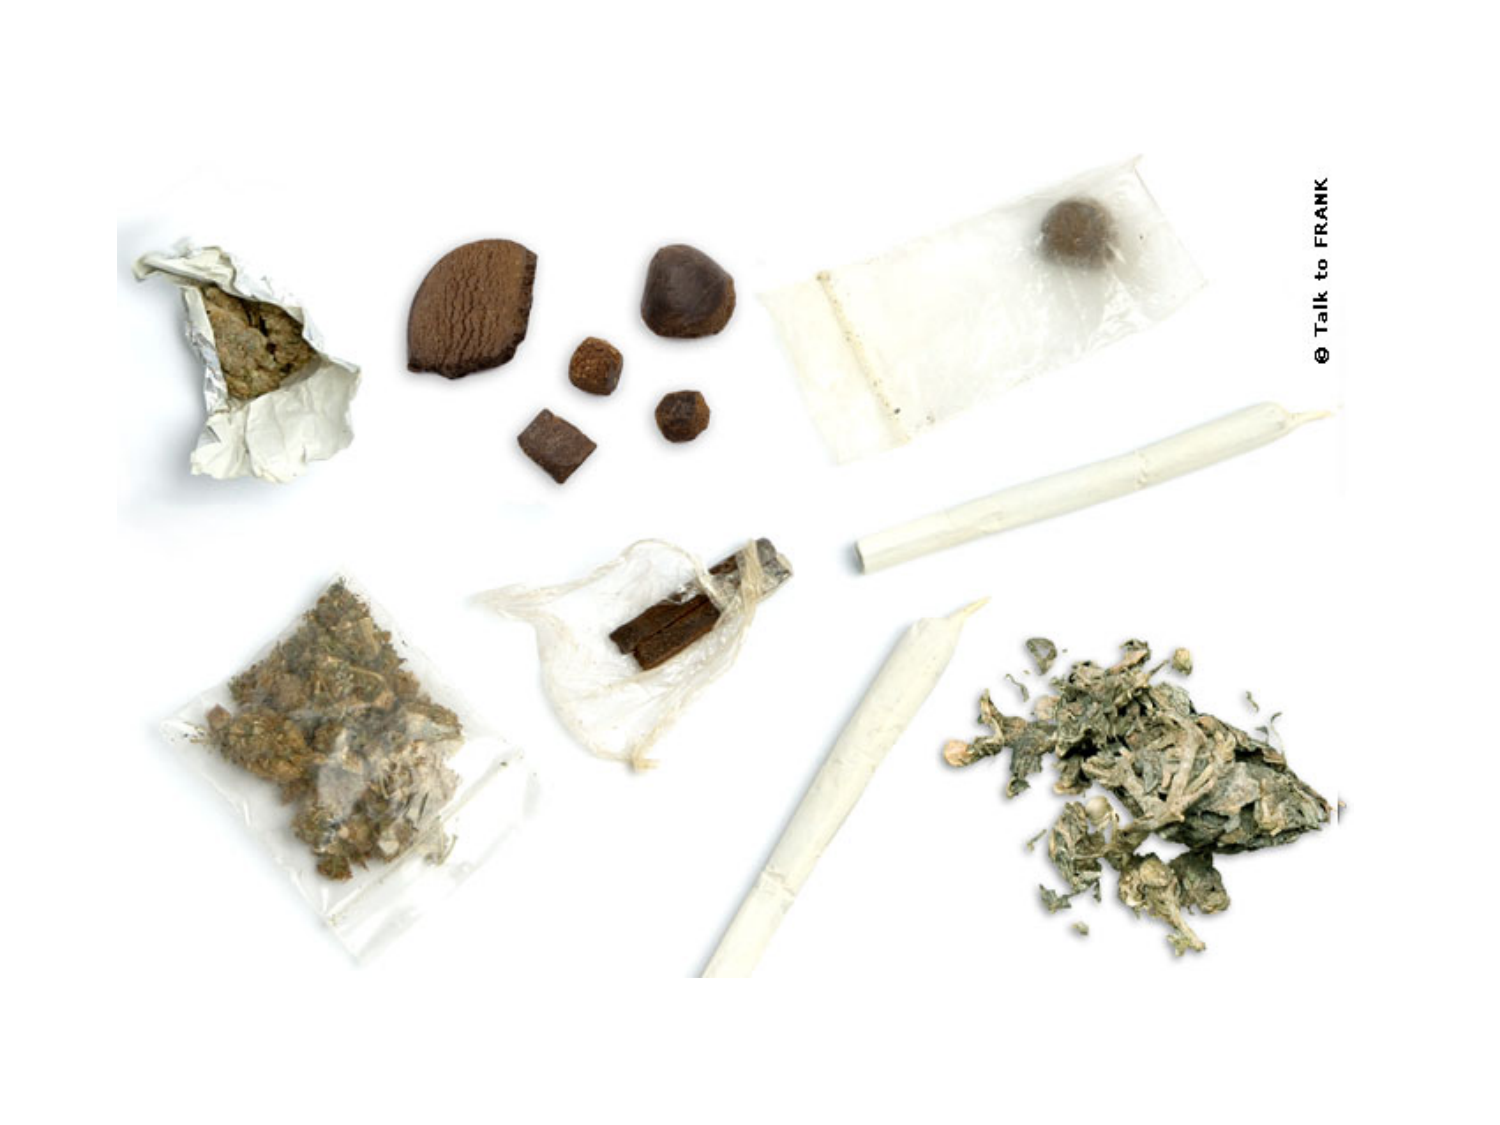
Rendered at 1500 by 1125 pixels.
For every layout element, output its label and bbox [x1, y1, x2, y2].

picture [116, 152, 1354, 978]
